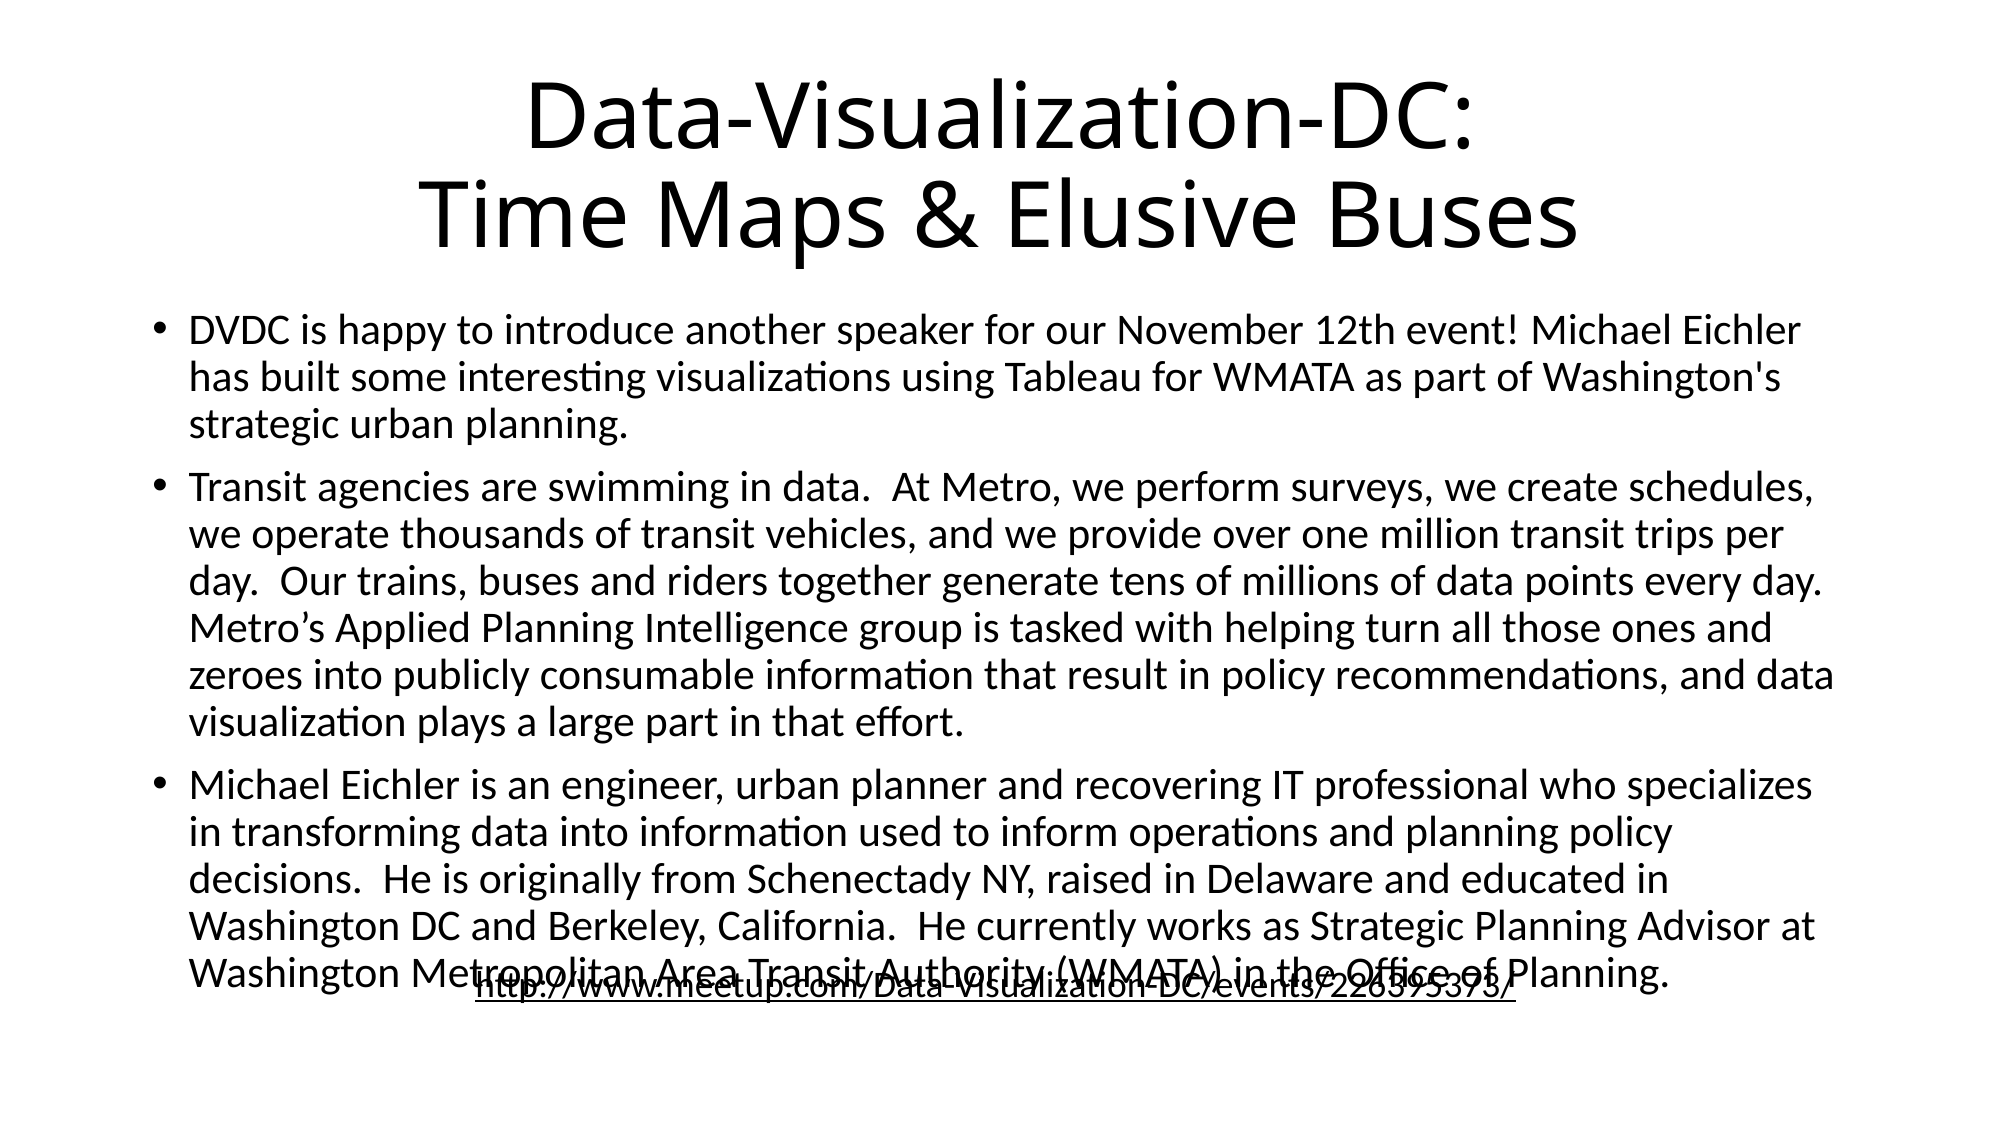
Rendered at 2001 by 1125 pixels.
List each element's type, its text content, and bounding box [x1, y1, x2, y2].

list DVDC is happy to introduce another speaker for our November 12th event! Michael Eichler has built some interesting visualizations using Tableau for WMATA as part of Washington's strategic urban planning. Transit agencies are swimming in data. At Metro, we perform surveys, we create schedules, we operate thousands of transit vehicles, and we provide over one million transit trips per day. Our trains, buses and riders together generate tens of millions of data points every day. Metro’s Applied Planning Intelligence group is tasked with helping turn all those ones and zeroes into publicly consumable information that result in policy recommendations, and data visualization plays a large part in that effort. Michael Eichler is an engineer, urban planner and recovering IT professional who specializes in transforming data into information used to inform operations and planning policy decisions. He is originally from Schenectady NY, raised in Delaware and educated in Washington DC and Berkeley, California. He currently works as Strategic Planning Advisor at Washington Metropolitan Area Transit Authority (WMATA) in the Office of Planning. [137, 299, 1863, 1014]
title Data-Visualization-DC: Time Maps & Elusive Buses [137, 59, 1863, 278]
text_box http://www.meetup.com/Data-Visualization-DC/events/226395373/ [460, 952, 1540, 1013]
